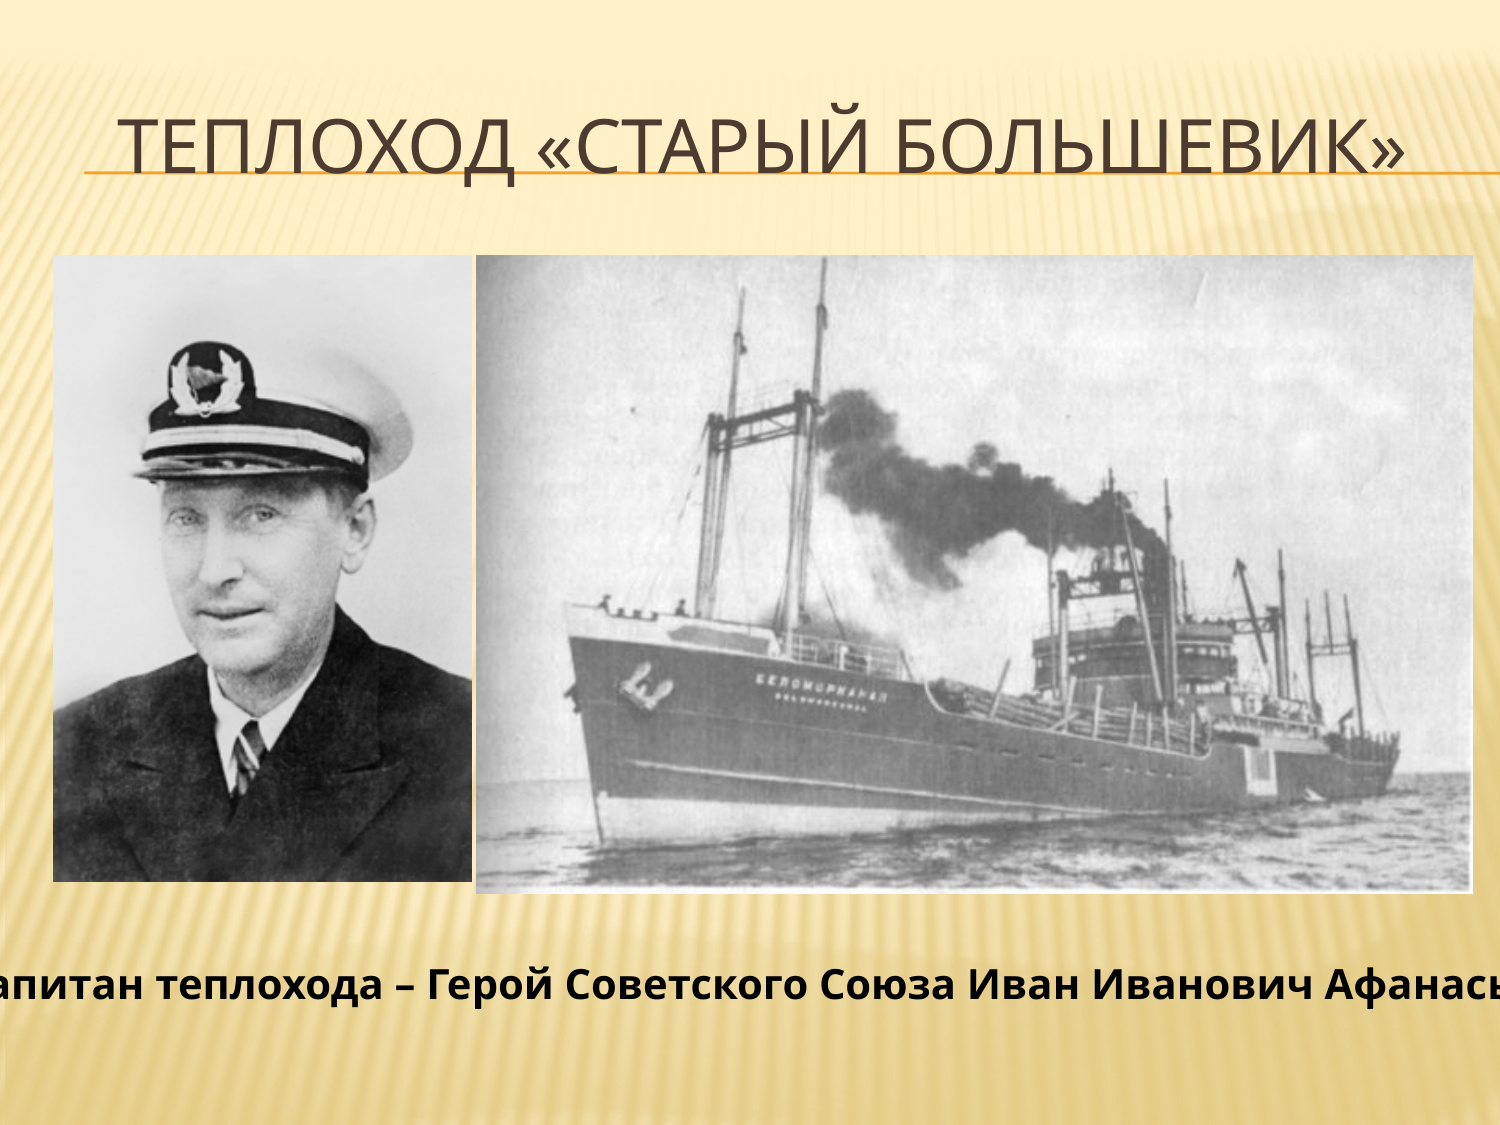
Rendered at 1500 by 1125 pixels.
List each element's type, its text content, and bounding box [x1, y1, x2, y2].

picture [52, 255, 472, 882]
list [475, 255, 1473, 894]
text_box Капитан теплохода – Герой Советского Союза Иван Иванович Афанасьев [0, 950, 1500, 1015]
title Теплоход «Старый большевик» [50, 75, 1475, 213]
